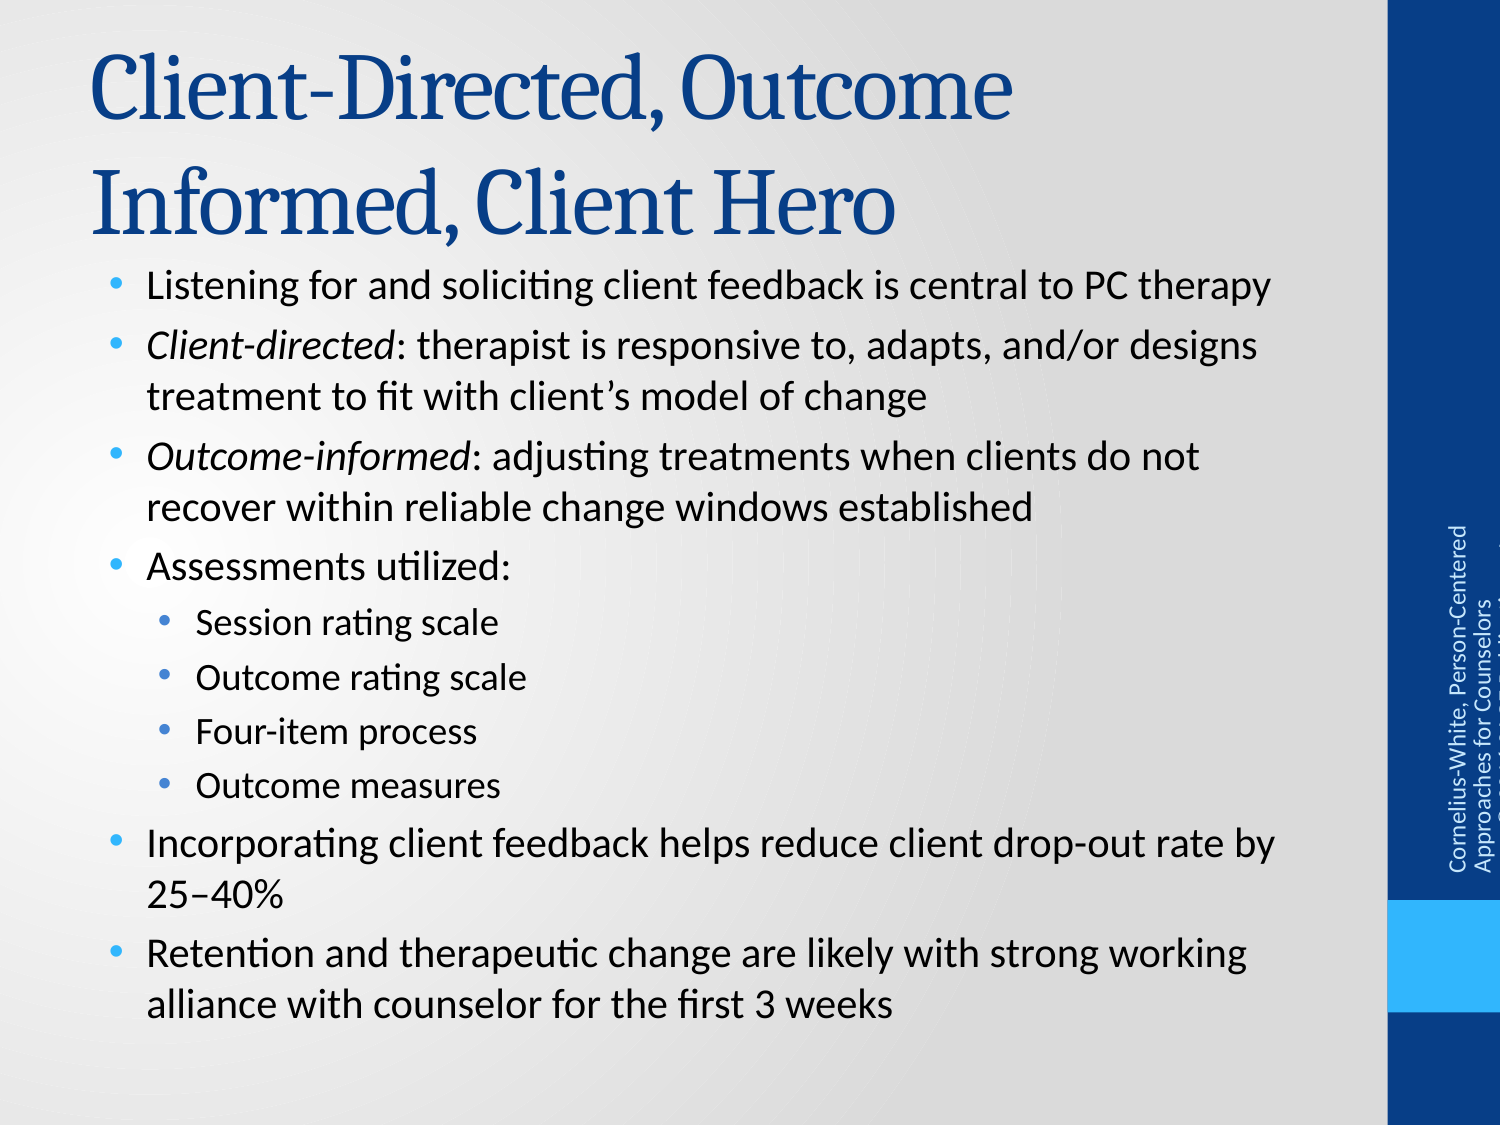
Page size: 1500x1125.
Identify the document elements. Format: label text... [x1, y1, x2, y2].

title Client-Directed, Outcome Informed, Client Hero [75, 45, 1325, 233]
footer Cornelius-White, Person-Centered Approaches for Counselors © 2016 SAGE Publications, Inc. [1411, 500, 1500, 889]
list Listening for and soliciting client feedback is central to PC therapy Client-directed: therapist is responsive to, adapts, and/or designs treatment to fit with client’s model of change Outcome-informed: adjusting treatments when clients do not recover within reliable change windows established Assessments utilized: Session rating scale Outcome rating scale Four-item process Outcome measures Incorporating client feedback helps reduce client drop-out rate by 25–40% Retention and therapeutic change are likely with strong working alliance with counselor for the first 3 weeks [75, 249, 1325, 1038]
